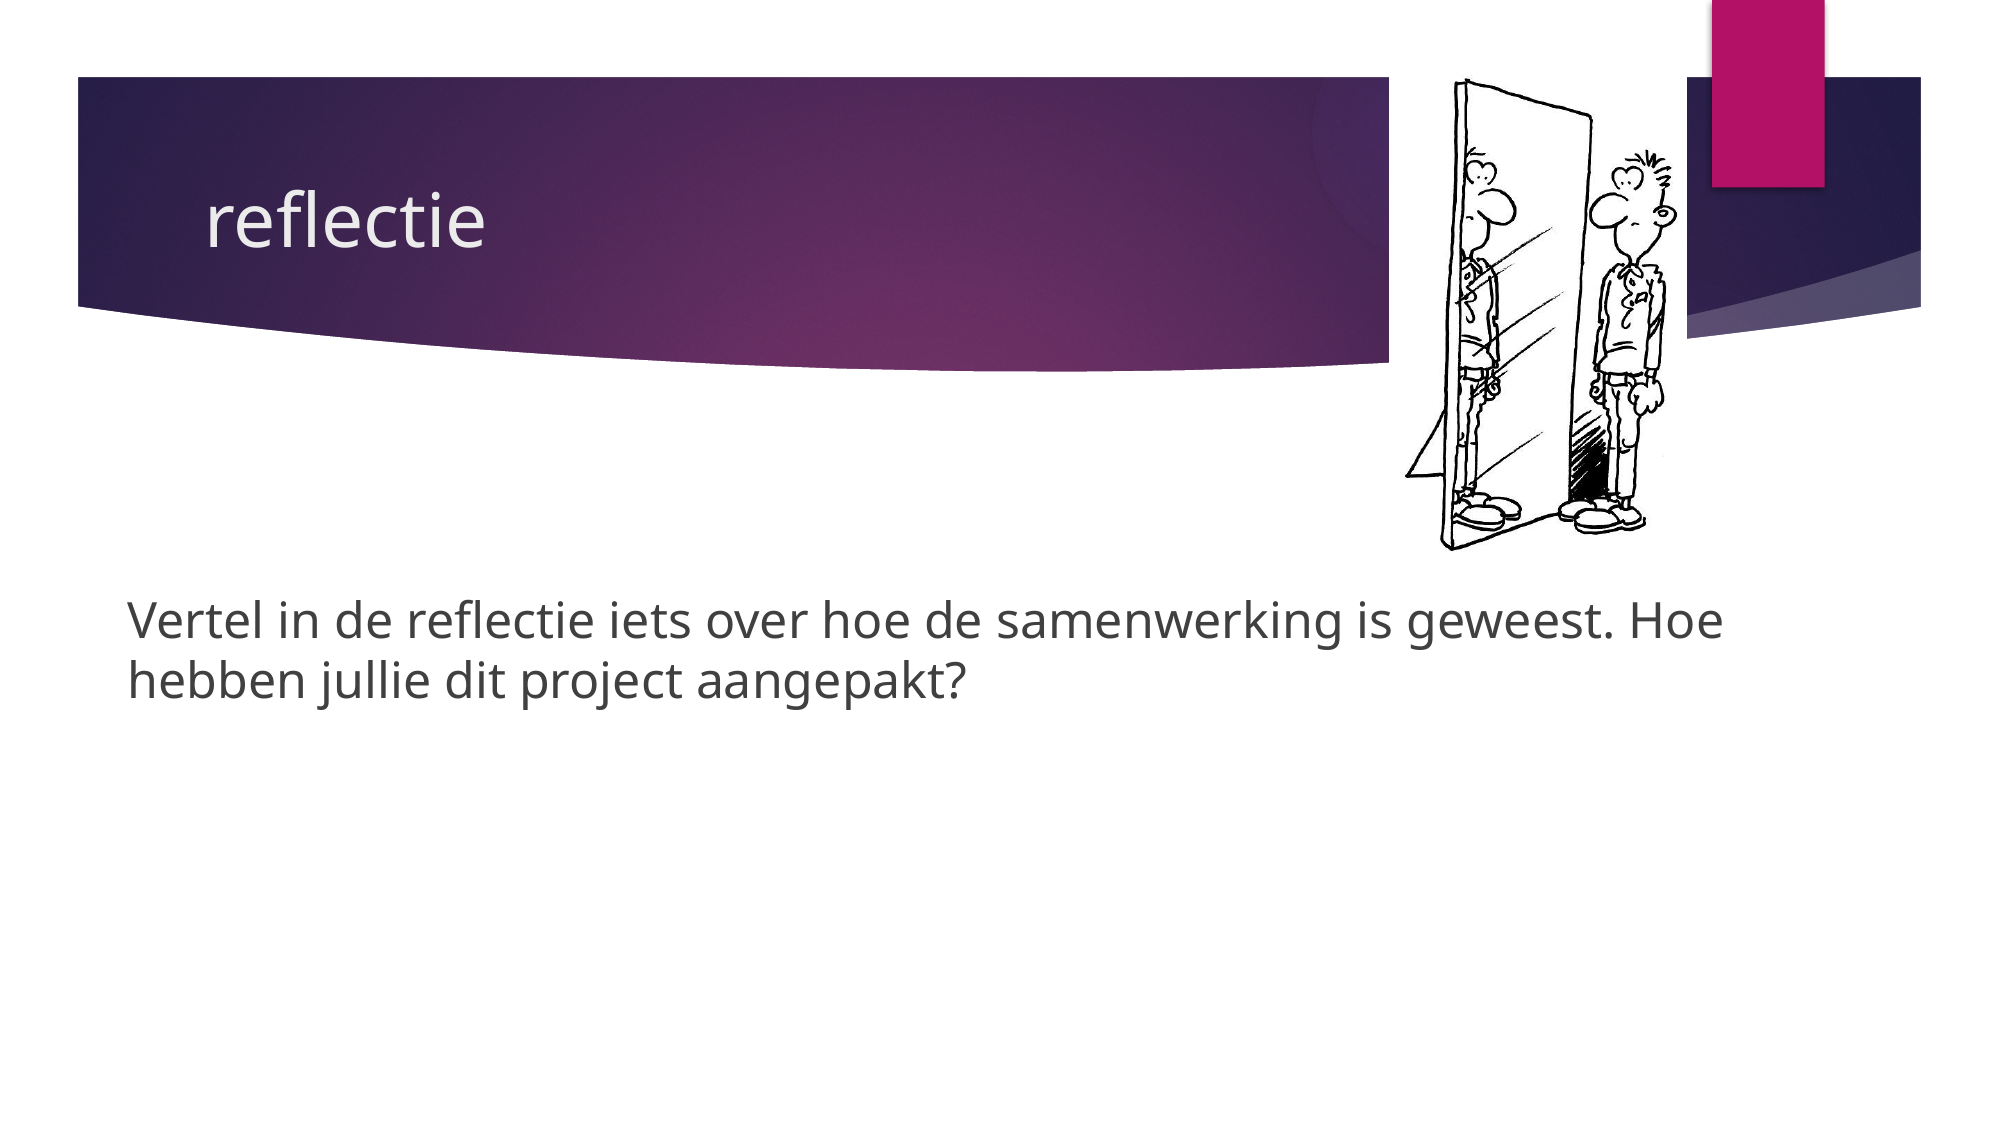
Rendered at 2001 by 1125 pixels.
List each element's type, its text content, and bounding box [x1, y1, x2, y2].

picture [1389, 63, 1687, 563]
list Vertel in de reflectie iets over hoe de samenwerking is geweest. Hoe hebben jullie dit project aangepakt? [112, 338, 1775, 938]
title reflectie [189, 159, 1383, 276]
